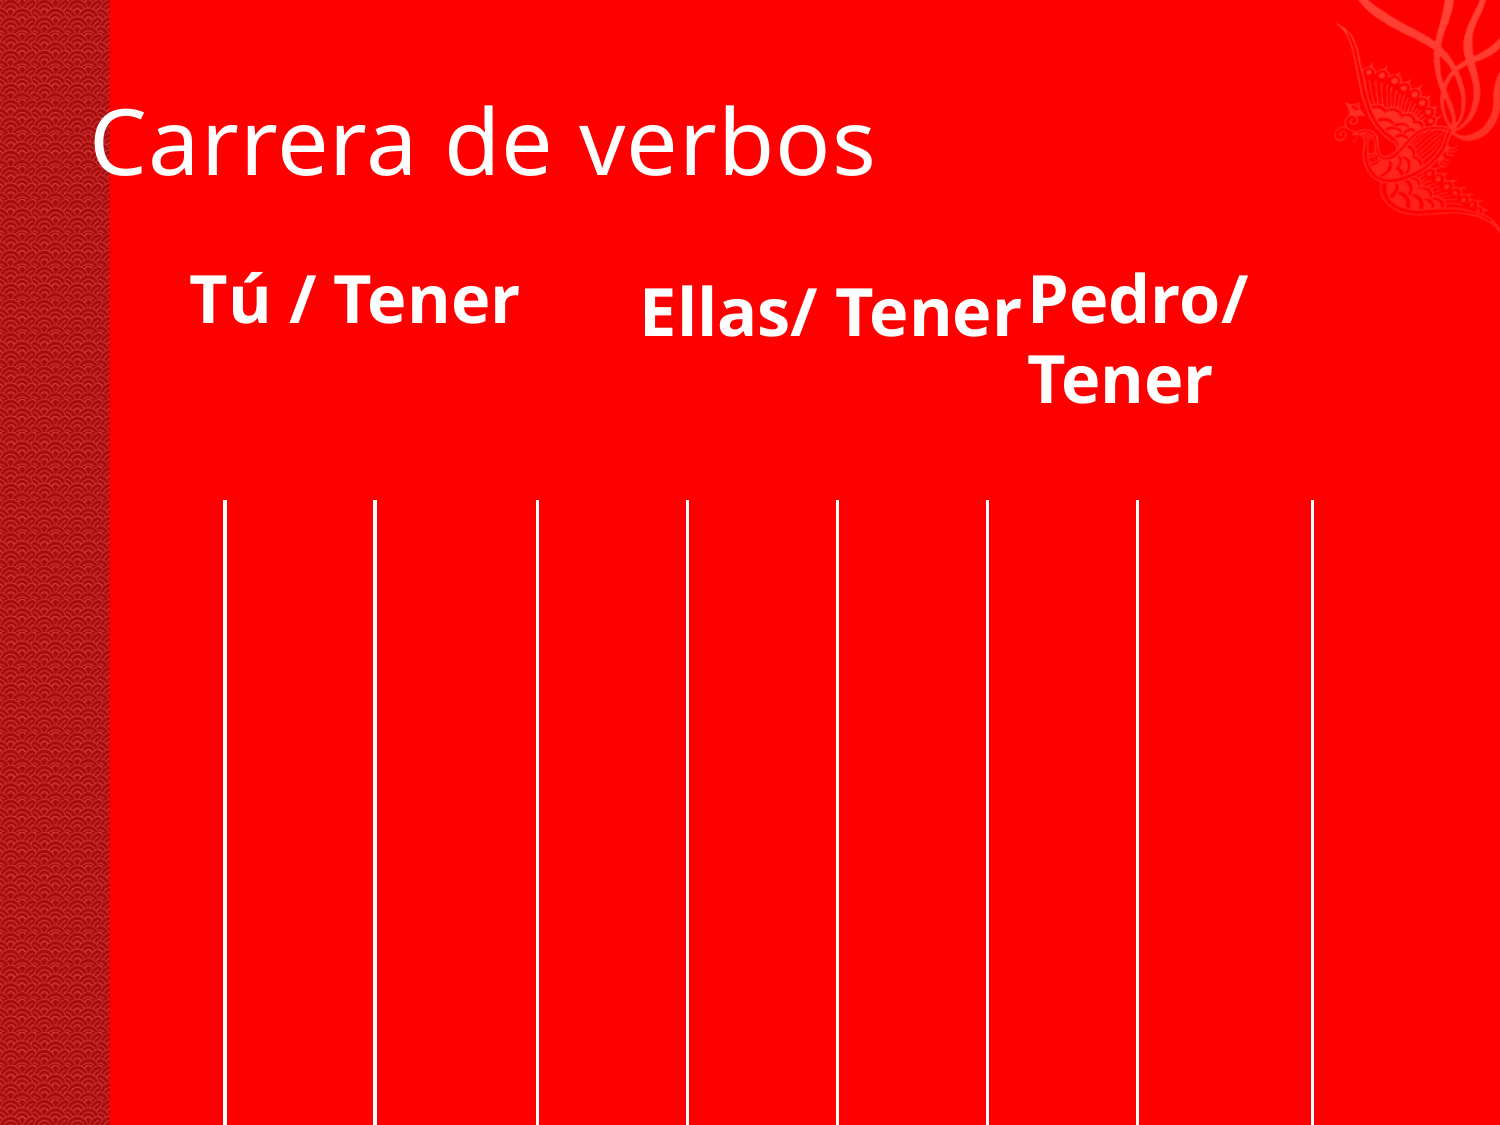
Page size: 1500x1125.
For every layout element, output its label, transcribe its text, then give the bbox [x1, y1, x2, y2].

text_box Tú / Tener [174, 249, 613, 345]
text_box Ellas/ Tener [624, 262, 1012, 358]
title Carrera de verbos [75, 45, 1351, 233]
text_box Pedro/ Tener [1012, 249, 1450, 425]
list En grupos de 2 o 3, usen la plantilla para planear una lección para programar una de las siguientes: Dar direcciones y los medios de transporte. o Pedir comida en un restaurante. [1334, 0, 1500, 235]
